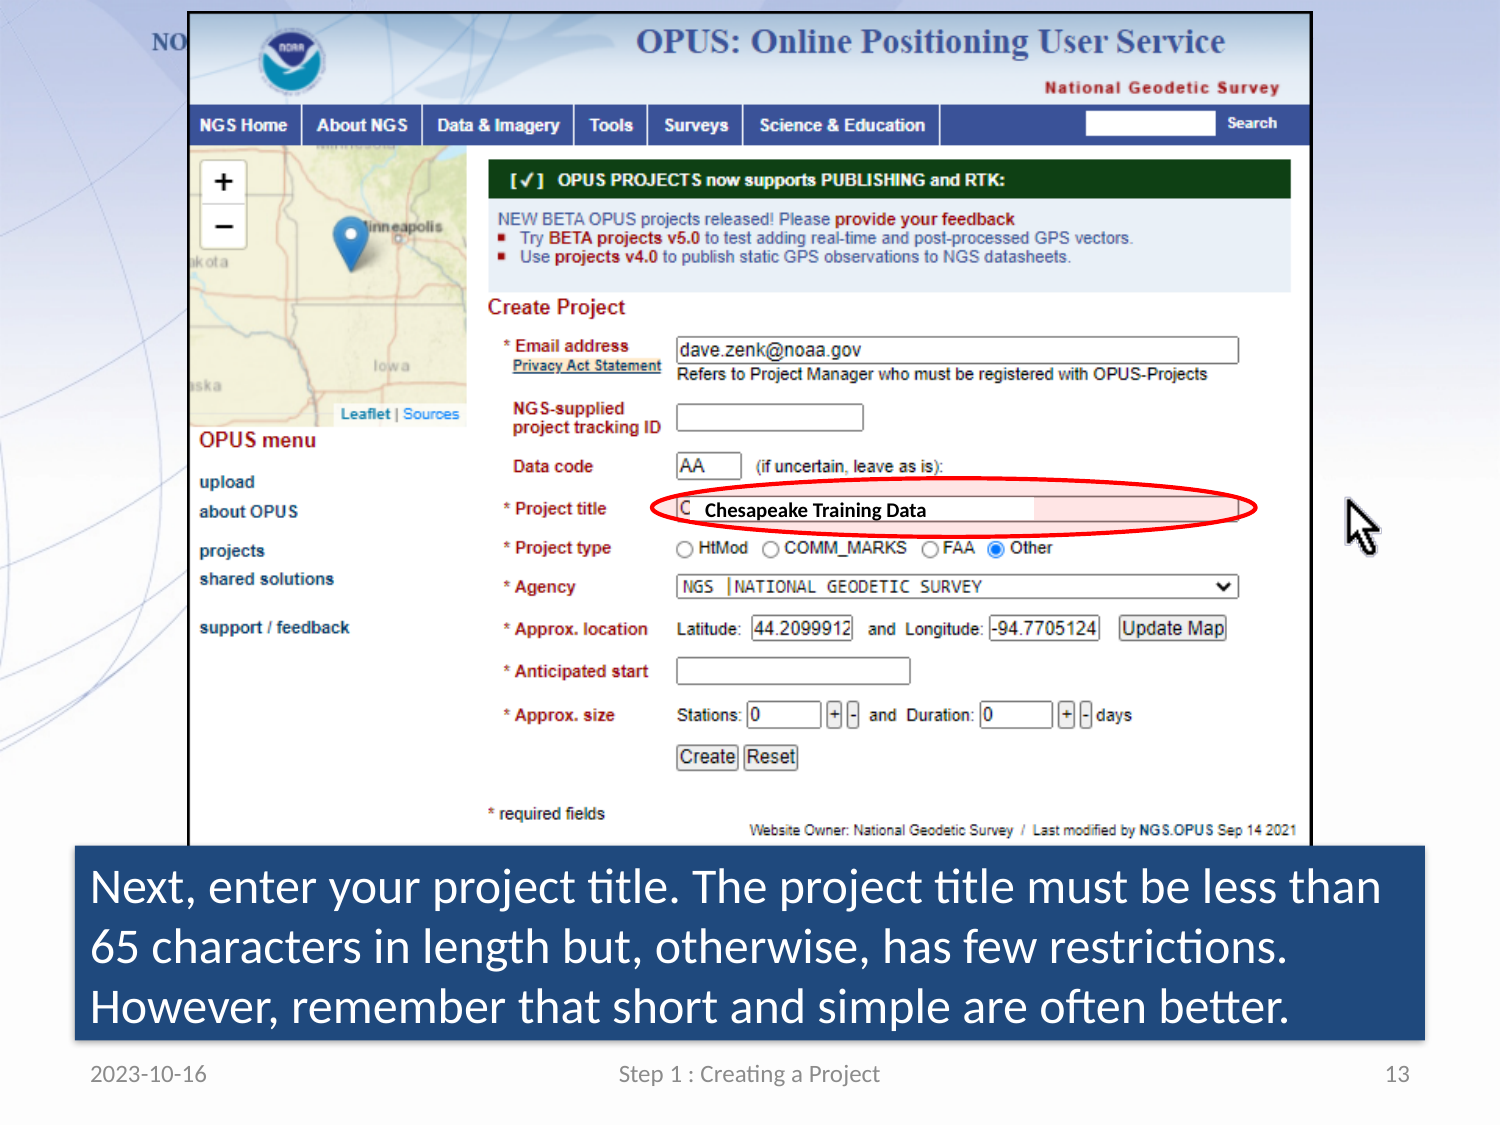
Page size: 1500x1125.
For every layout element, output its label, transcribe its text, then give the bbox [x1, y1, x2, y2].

slide_number 13 [1074, 1047, 1425, 1103]
picture [0, 0, 1500, 1125]
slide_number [75, 1047, 425, 1103]
text_box Next, enter your project title. The project title must be less than 65 characters in length but, otherwise, has few restrictions. However, remember that short and simple are often better. [74, 845, 1425, 1041]
footer Step 1 : Creating a Project [512, 1048, 988, 1103]
